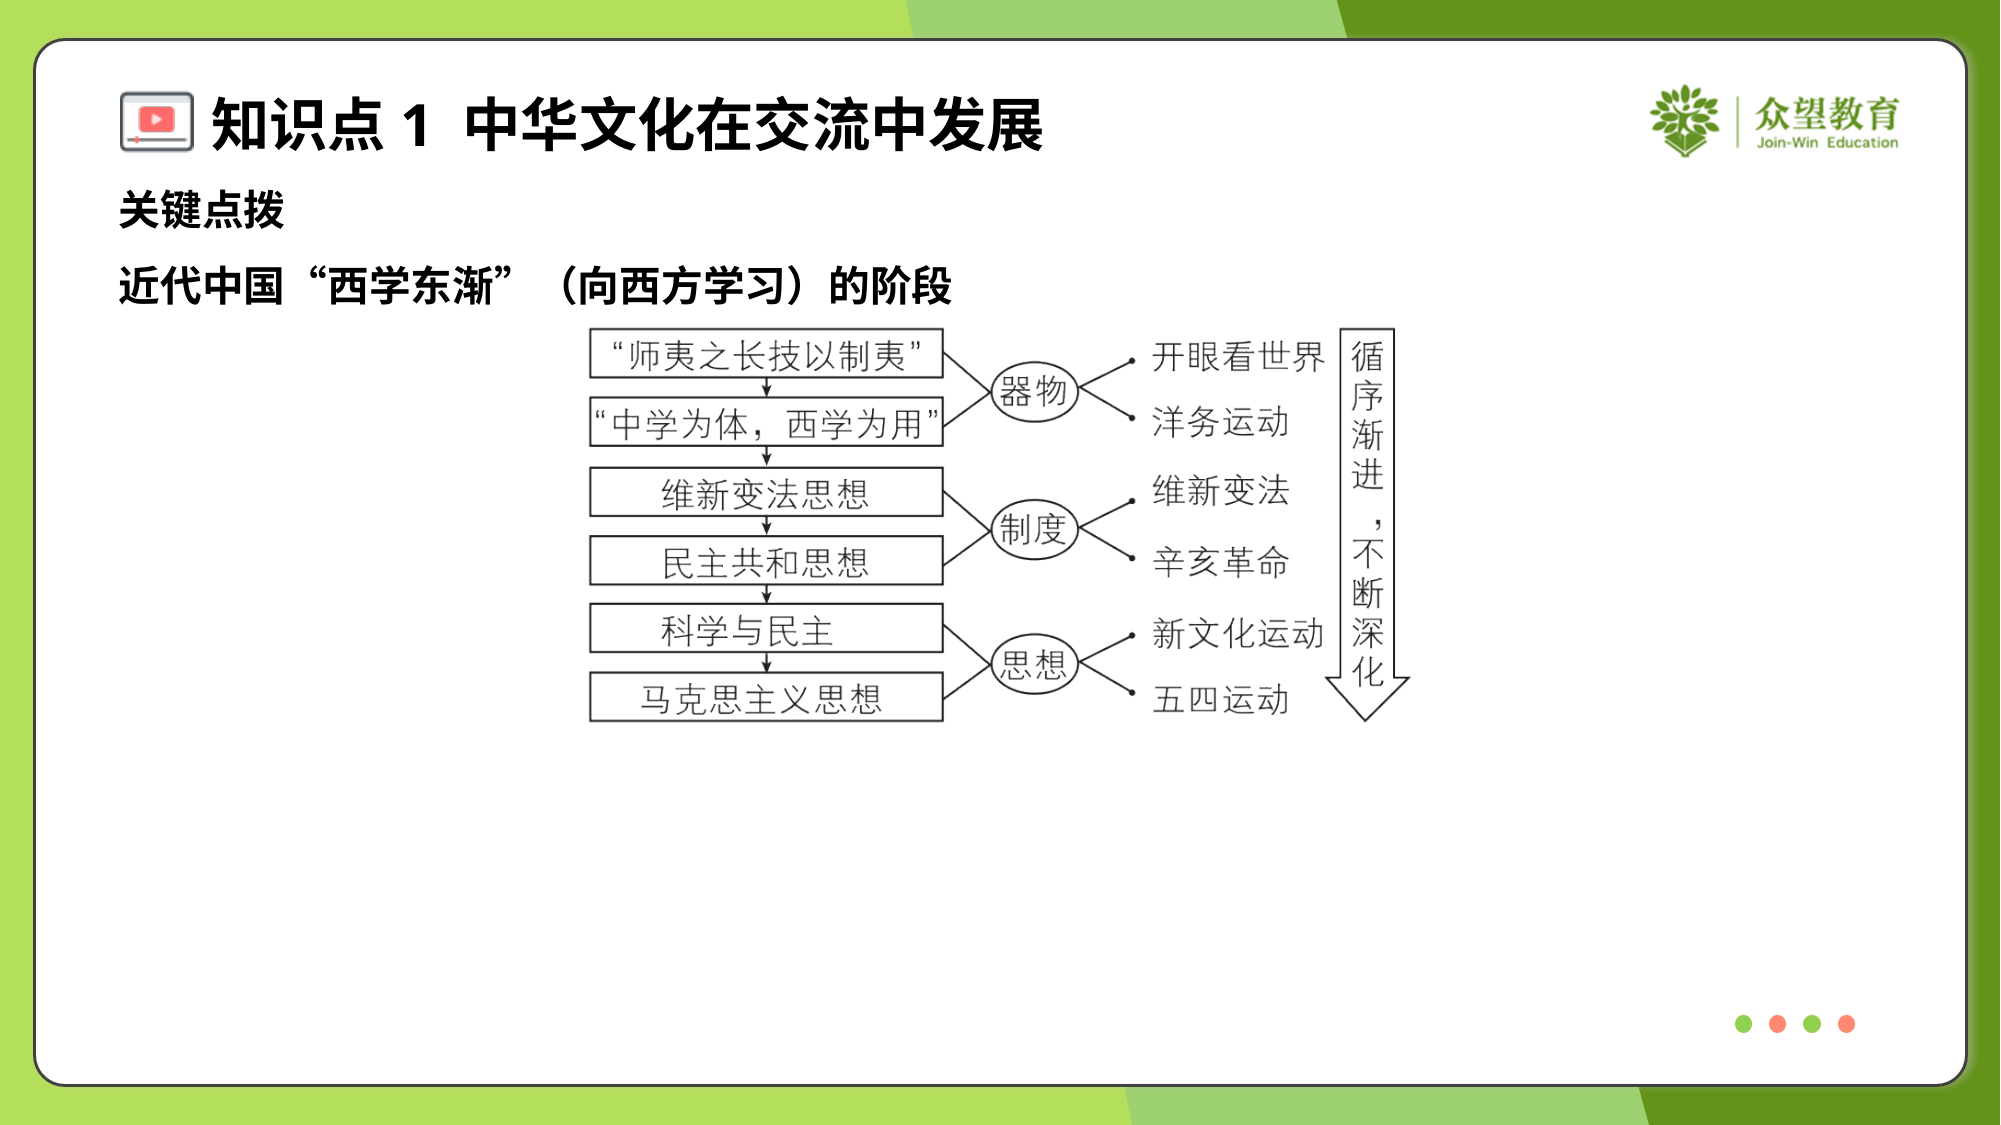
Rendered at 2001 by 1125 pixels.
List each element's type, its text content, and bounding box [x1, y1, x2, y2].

text_box 近代中国“西学东渐”（向西方学习）的阶段 [118, 234, 1883, 302]
picture [0, 0, 2000, 1125]
text_box 关键点拨 [118, 158, 1883, 226]
